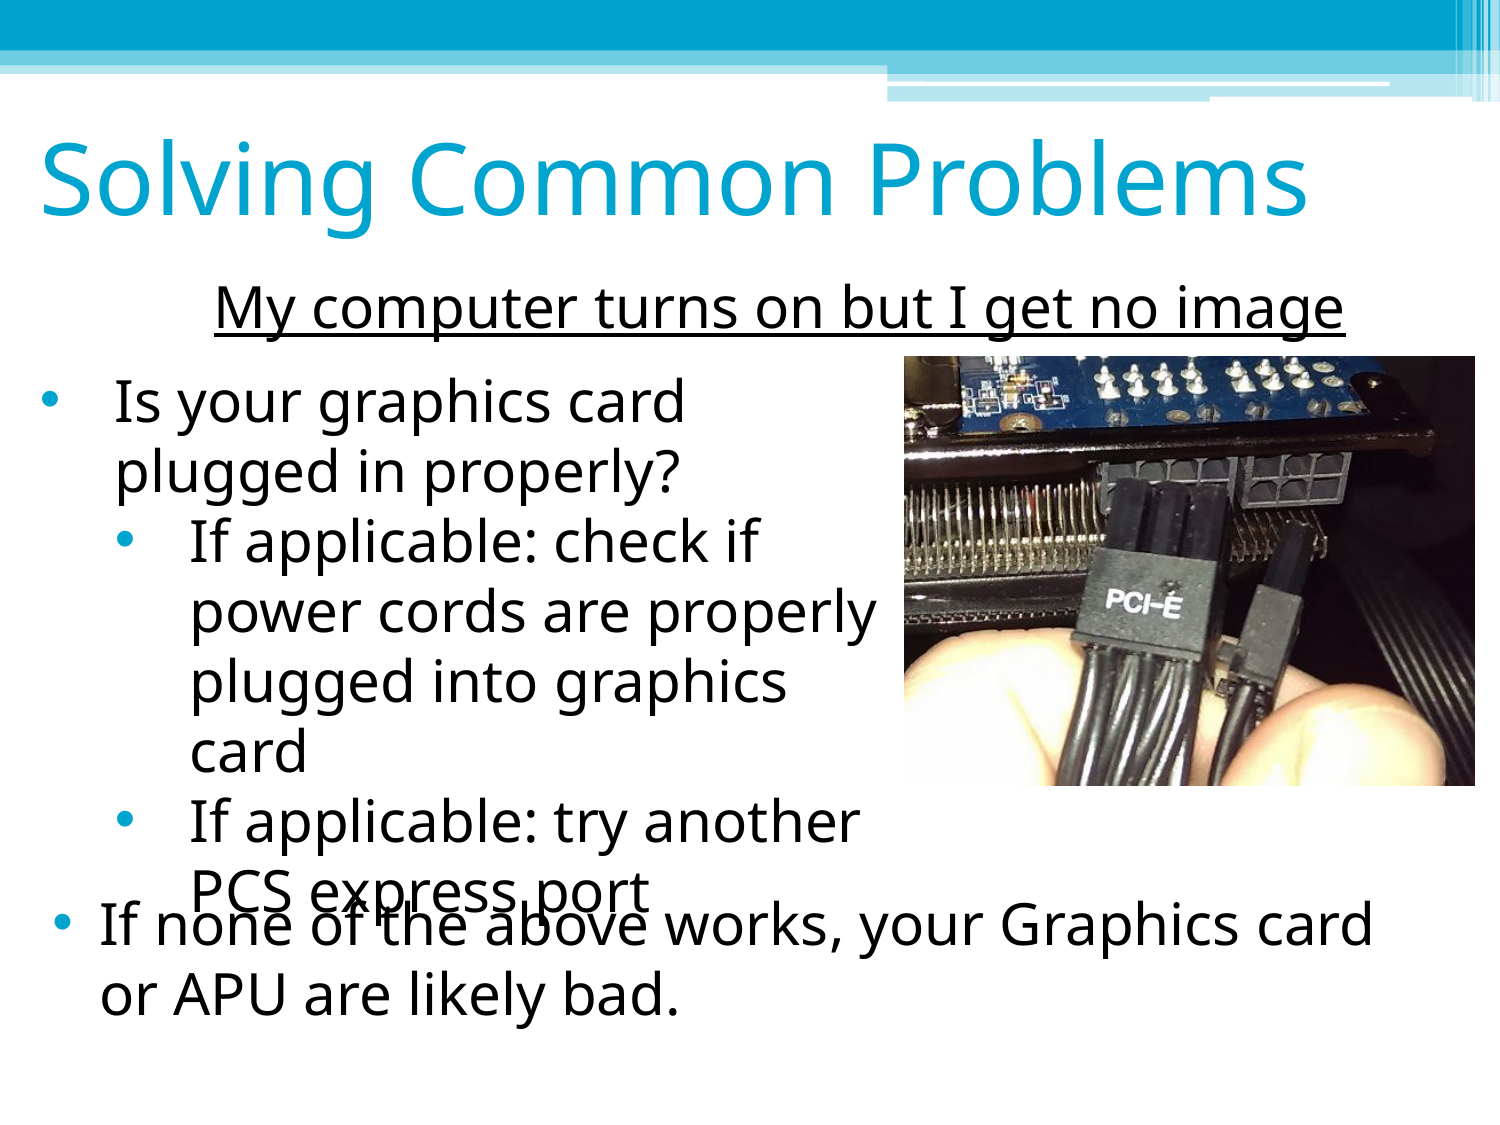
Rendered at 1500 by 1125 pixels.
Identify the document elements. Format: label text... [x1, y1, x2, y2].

title Solving Common Problems [24, 87, 1500, 263]
picture [904, 356, 1475, 786]
text_box Is your graphics card plugged in properly? If applicable: check if power cords are properly plugged into graphics card If applicable: try another PCS express port [24, 356, 905, 932]
text_box If none of the above works, your Graphics card or APU are likely bad. [37, 879, 1463, 1035]
list My computer turns on but I get no image [24, 263, 1475, 356]
